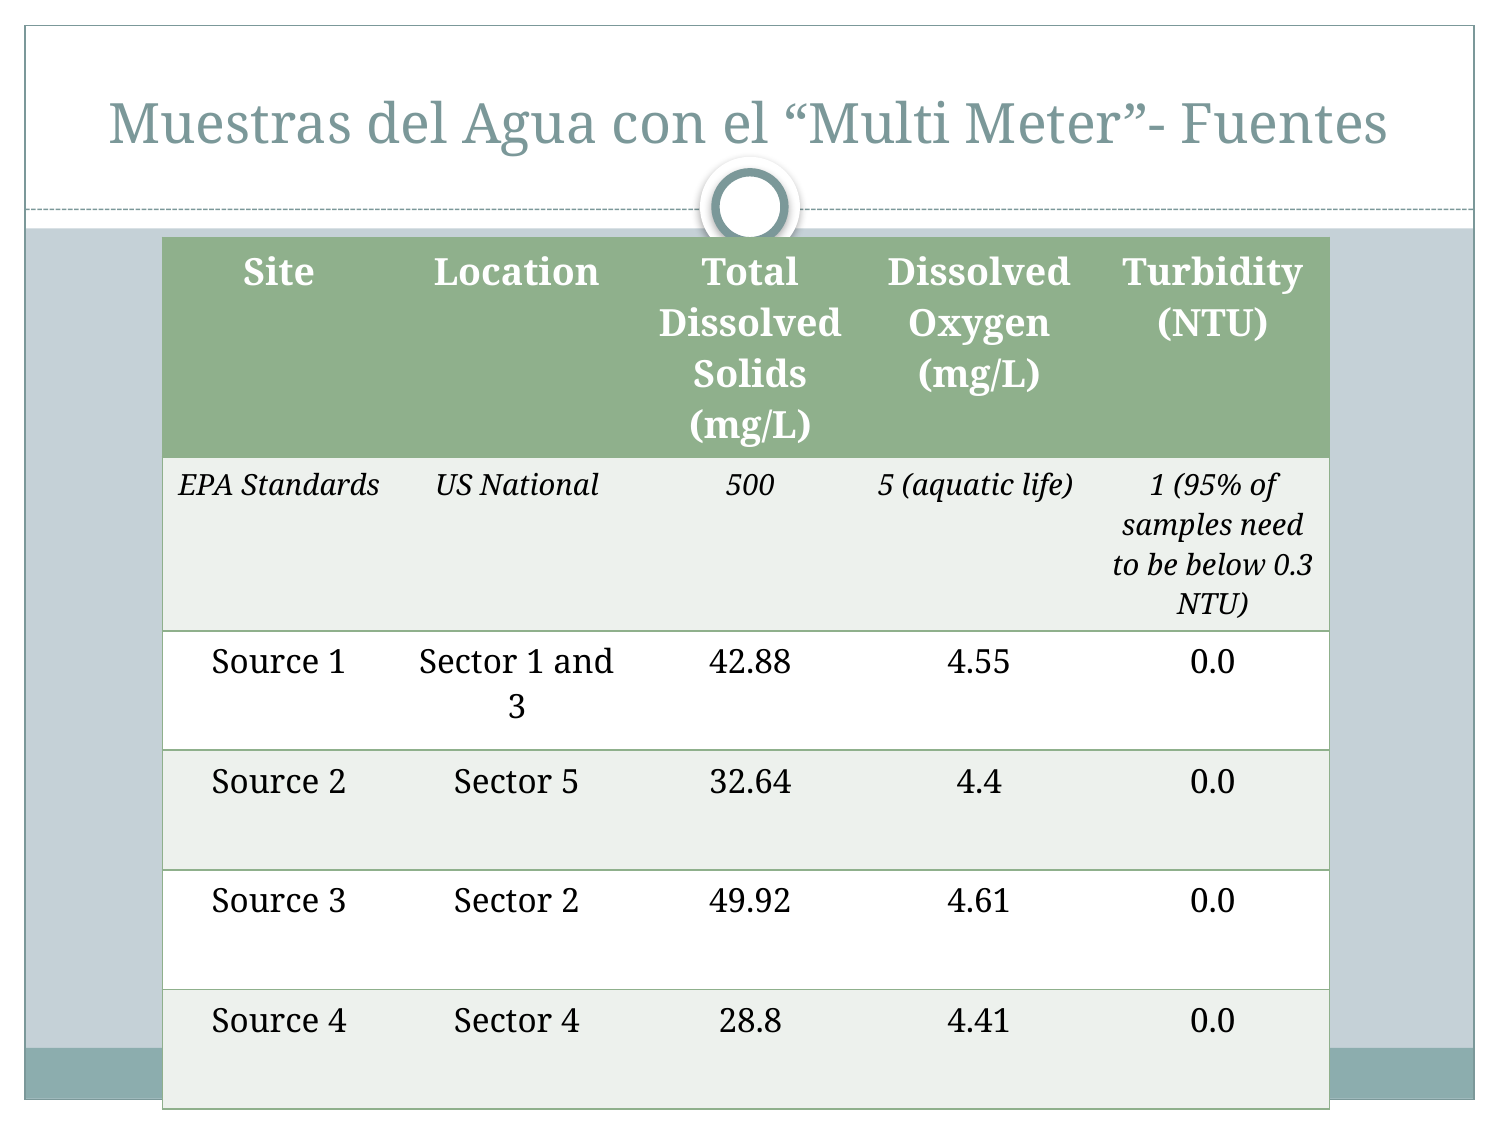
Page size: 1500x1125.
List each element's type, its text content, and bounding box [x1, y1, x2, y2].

table_header Site [163, 238, 396, 456]
table_header Location [396, 238, 638, 456]
table_cell Sector 1 and 3 [396, 632, 638, 749]
table_cell 0.0 [1096, 751, 1329, 869]
table_cell 0.0 [1096, 632, 1329, 749]
table_cell 1 (95% of samples need to be below 0.3 NTU) [1096, 458, 1329, 630]
table_header Total Dissolved Solids (mg/L) [638, 238, 863, 456]
table_header Dissolved Oxygen (mg/L) [863, 238, 1096, 456]
table_cell 32.64 [638, 751, 863, 869]
table_cell 4.4 [863, 751, 1096, 869]
table_cell 0.0 [1096, 990, 1329, 1108]
table_cell Sector 2 [396, 871, 638, 989]
title Muestras del Agua con el “Multi Meter”- Fuentes [49, 37, 1450, 162]
table_cell 500 [638, 458, 863, 630]
table_header Turbidity (NTU) [1096, 238, 1329, 456]
table_cell 5 (aquatic life) [863, 458, 1096, 630]
table_cell 42.88 [638, 632, 863, 749]
table_cell Source 2 [163, 751, 396, 869]
table_cell 4.55 [863, 632, 1096, 749]
table_cell Source 4 [163, 990, 396, 1108]
table_cell 28.8 [638, 990, 863, 1108]
table_cell Sector 4 [396, 990, 638, 1108]
table_cell US National [396, 458, 638, 630]
table_cell EPA Standards [163, 458, 396, 630]
table_cell 4.61 [863, 871, 1096, 989]
table_cell Sector 5 [396, 751, 638, 869]
table_cell 4.41 [863, 990, 1096, 1108]
table_cell 0.0 [1096, 871, 1329, 989]
table_cell Source 3 [163, 871, 396, 989]
table_cell Source 1 [163, 632, 396, 749]
table_cell 49.92 [638, 871, 863, 989]
